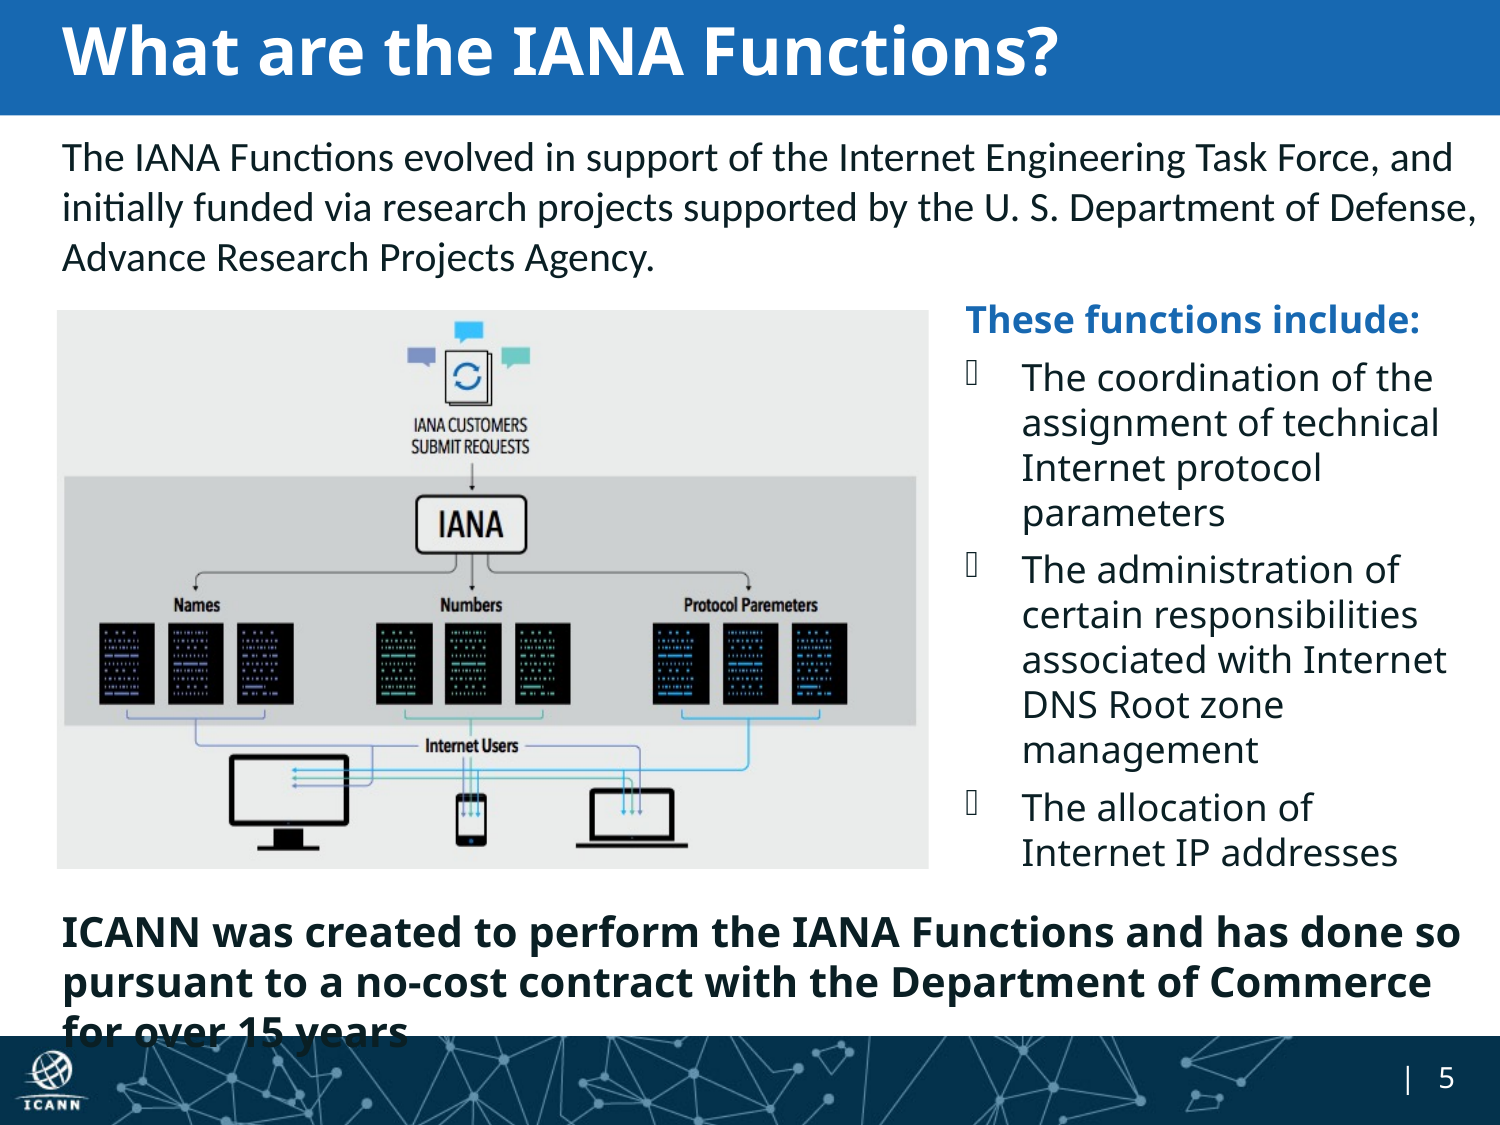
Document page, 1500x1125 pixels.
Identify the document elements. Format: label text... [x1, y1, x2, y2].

title What are the IANA Functions? [0, 0, 1500, 116]
picture [0, 1036, 52, 1125]
text_box These functions include: The coordination of the assignment of technical Internet protocol parameters The administration of certain responsibilities associated with Internet DNS Root zone management The allocation of Internet IP addresses [950, 231, 1469, 882]
text_box The IANA Functions evolved in support of the Internet Engineering Task Force, and initially funded via research projects supported by the U. S. Department of Defense, Advance Research Projects Agency. ICANN was created to perform the IANA Functions and has done so pursuant to a no-cost contract with the Department of Commerce for over 15 years [47, 122, 1495, 1063]
text_box [52, 141, 1490, 1125]
picture [1490, 1036, 1500, 1125]
picture [56, 309, 929, 870]
